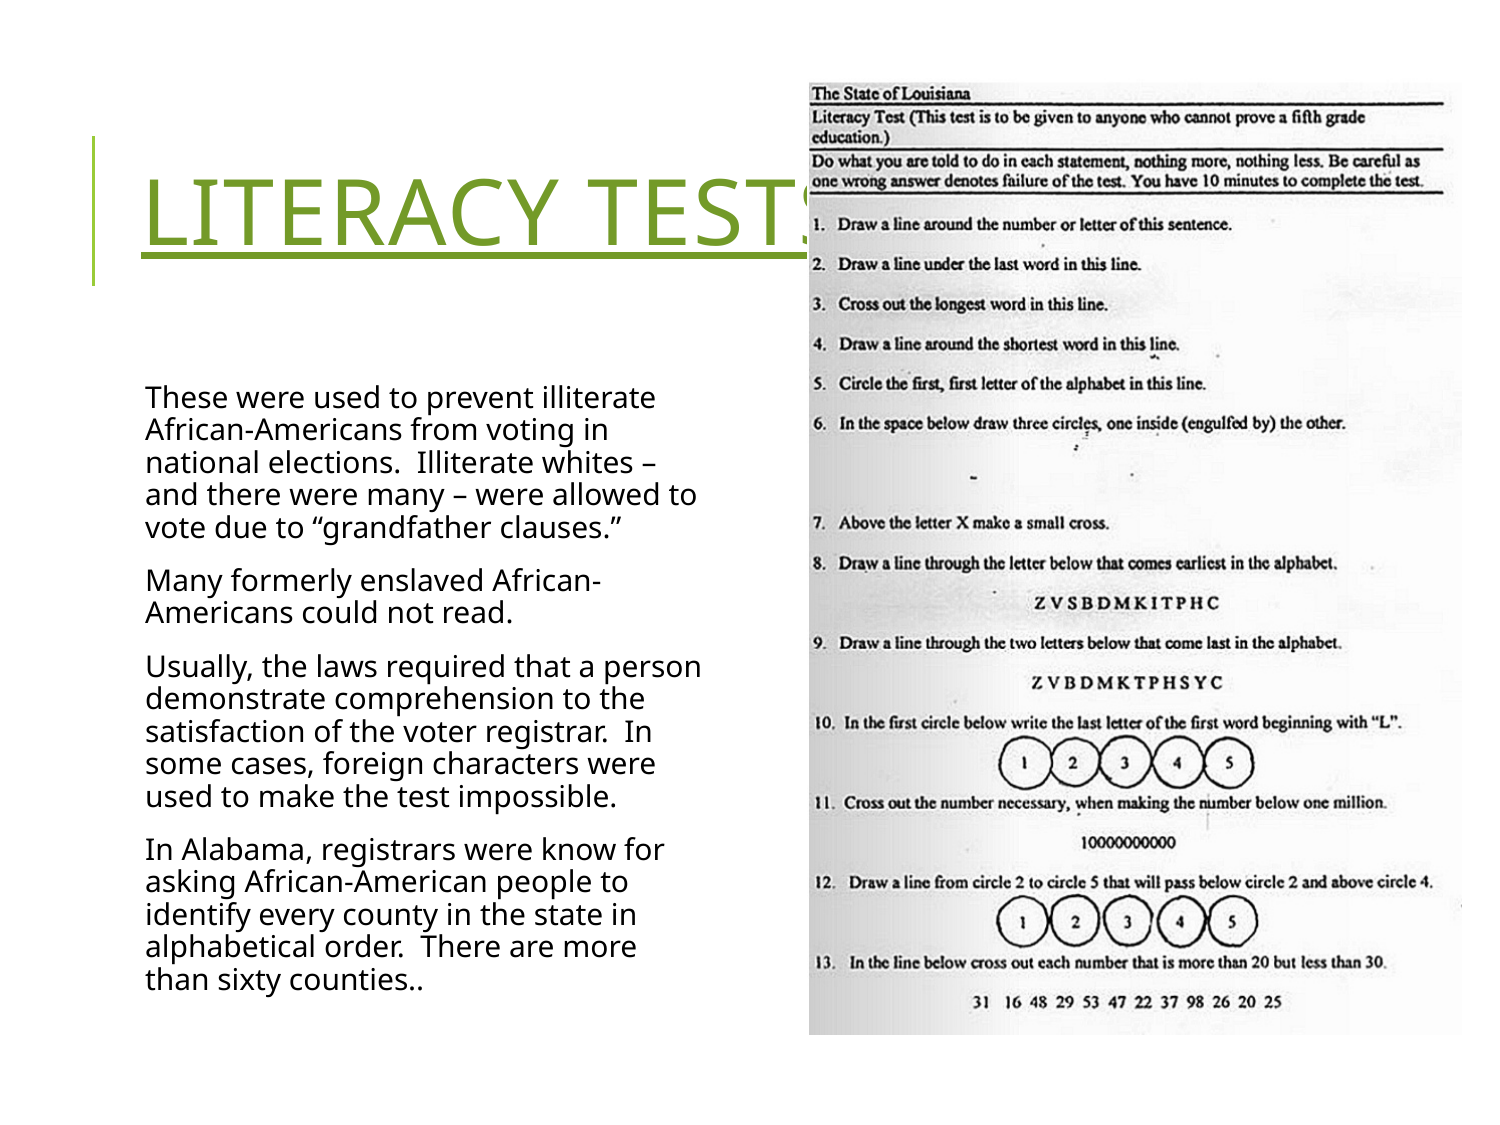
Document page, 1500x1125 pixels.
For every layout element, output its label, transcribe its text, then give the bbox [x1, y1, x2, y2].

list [807, 62, 1462, 1036]
list These were used to prevent illiterate African-Americans from voting in national elections. Illiterate whites – and there were many – were allowed to vote due to “grandfather clauses.” Many formerly enslaved African-Americans could not read. Usually, the laws required that a person demonstrate comprehension to the satisfaction of the voter registrar. In some cases, foreign characters were used to make the test impossible. In Alabama, registrars were know for asking African-American people to identify every county in the state in alphabetical order. There are more than sixty counties.. [126, 375, 711, 1035]
title Literacy Tests [126, 96, 800, 342]
